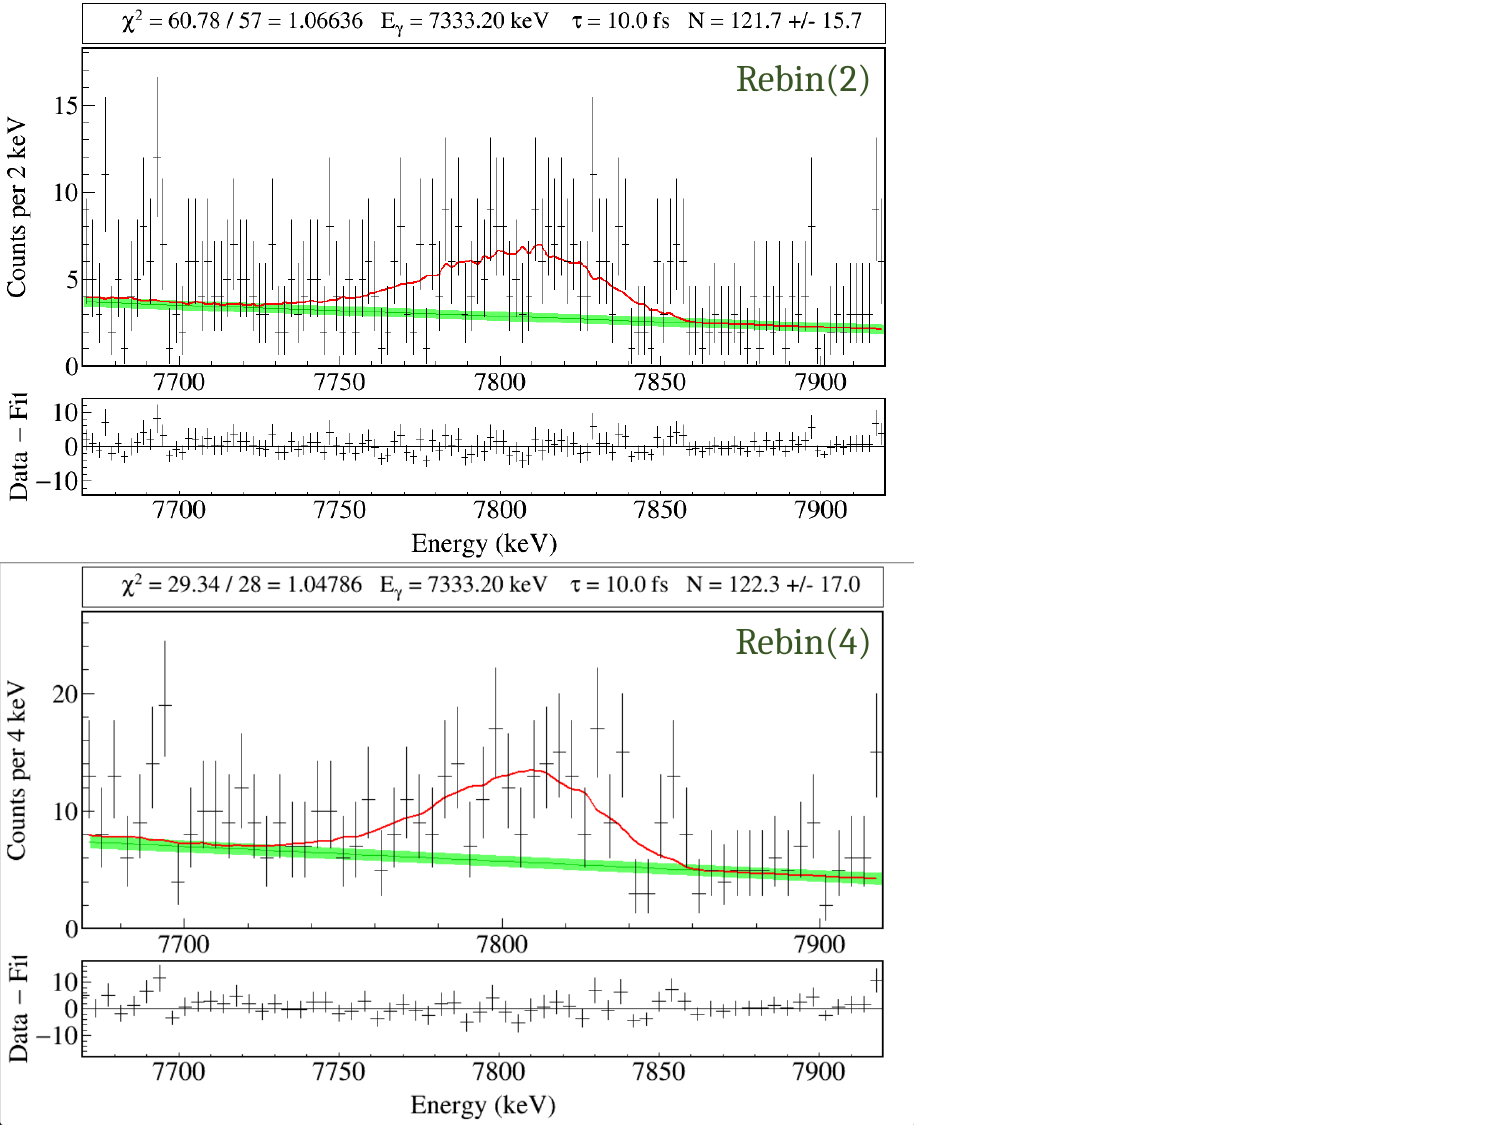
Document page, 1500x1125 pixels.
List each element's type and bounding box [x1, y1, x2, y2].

picture [0, 0, 917, 1125]
